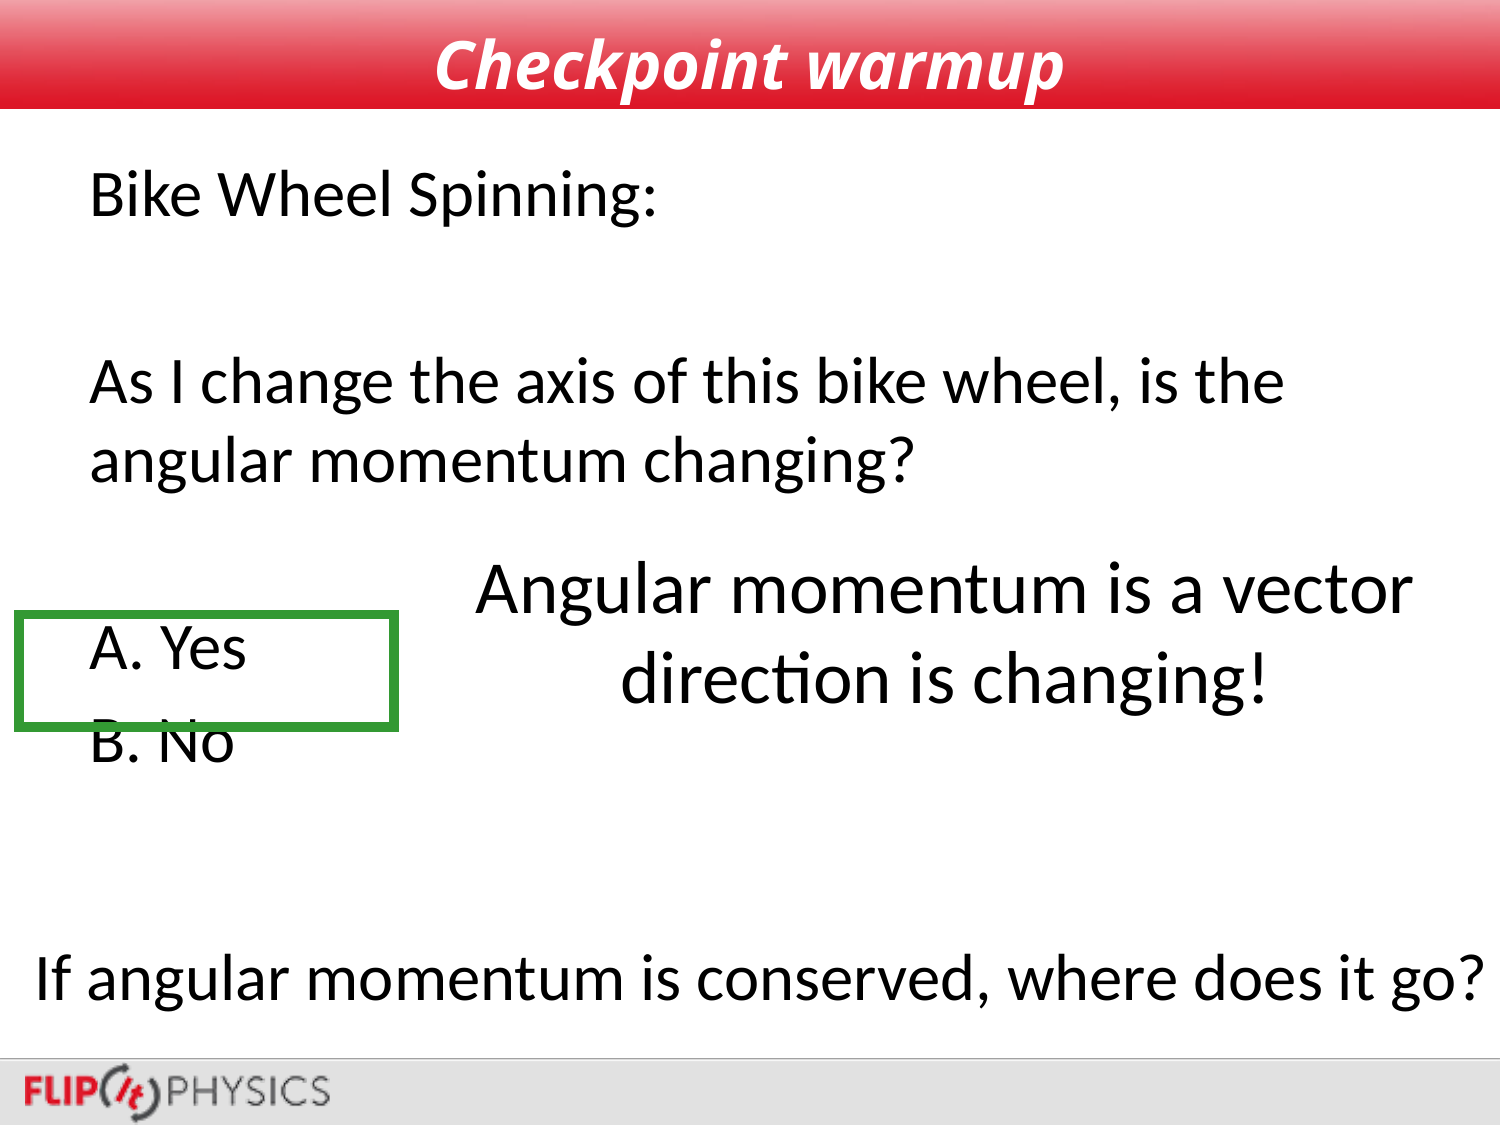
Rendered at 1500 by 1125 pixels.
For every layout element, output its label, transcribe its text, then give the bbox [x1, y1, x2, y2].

picture [0, 0, 1500, 109]
text_box If angular momentum is conserved, where does it go? [20, 926, 1500, 1022]
text_box Angular momentum is a vector direction is changing! [460, 530, 1431, 726]
picture [0, 1058, 1500, 1125]
title Checkpoint warmup [75, 15, 1425, 91]
list Bike Wheel Spinning: As I change the axis of this bike wheel, is the angular momentum changing? A. Yes B. No [75, 142, 1425, 926]
text_box [19, 614, 395, 727]
